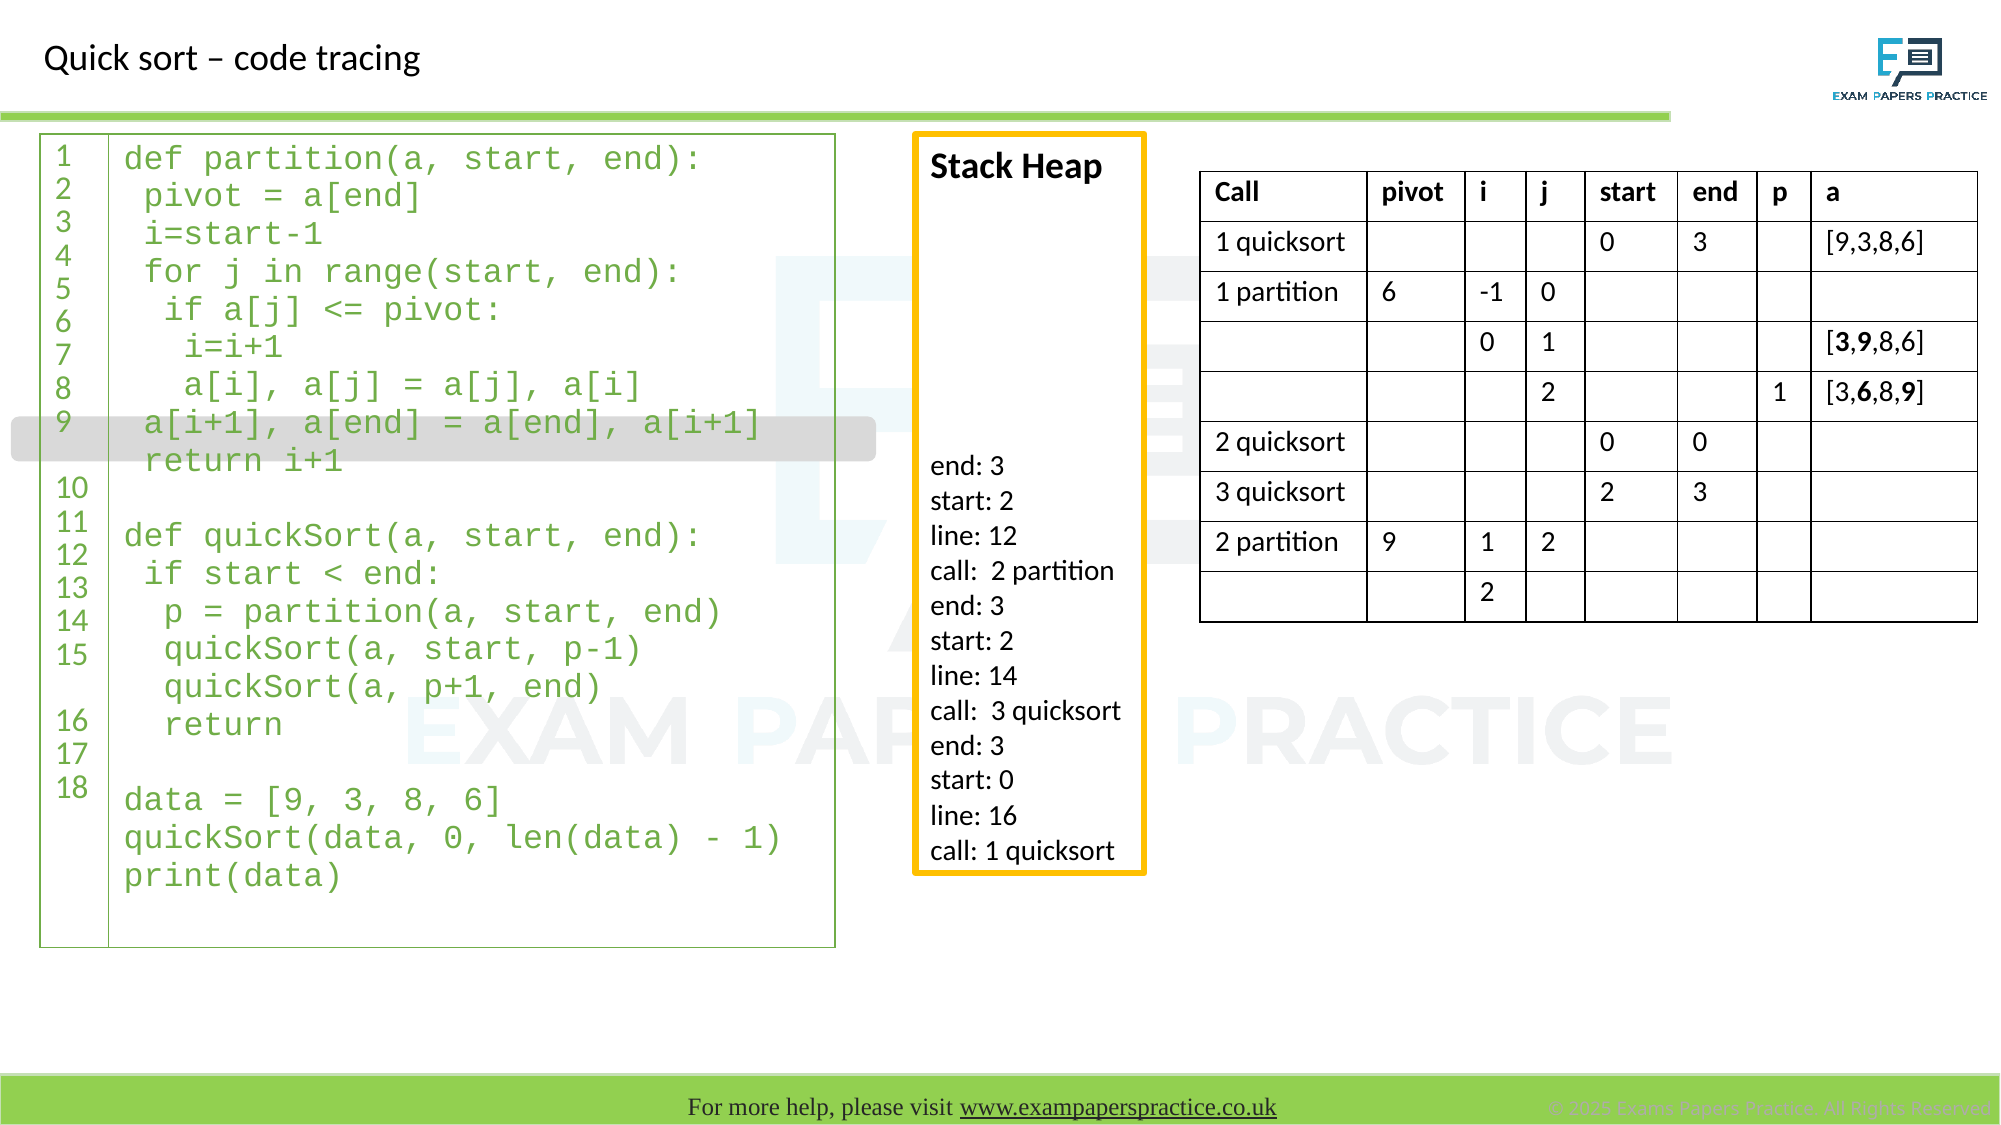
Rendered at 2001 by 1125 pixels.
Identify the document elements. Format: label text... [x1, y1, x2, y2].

table_cell [1368, 572, 1464, 621]
table_header p [1758, 172, 1810, 221]
table_header a [1812, 172, 1977, 221]
table_cell [1758, 272, 1810, 321]
table_cell [1758, 522, 1810, 571]
table_cell [1368, 472, 1464, 521]
table_header Call [1201, 172, 1366, 221]
table_cell 2 [1527, 522, 1584, 571]
table_cell [1586, 522, 1677, 571]
table_cell 1 [1466, 522, 1525, 571]
table_cell [1678, 522, 1756, 571]
table_cell [1368, 322, 1464, 371]
table_cell [1586, 372, 1677, 421]
table_cell [1368, 222, 1464, 271]
table_cell 2 [1586, 472, 1677, 521]
text_box Quick sort – code tracing [28, 25, 1072, 86]
table_cell 2 quicksort [1201, 422, 1366, 471]
table_cell [1678, 372, 1756, 421]
table_cell [1466, 222, 1525, 271]
table_cell [1368, 372, 1464, 421]
table_cell [1466, 372, 1525, 421]
table_header pivot [1368, 172, 1464, 221]
table_cell [1527, 222, 1584, 271]
table_cell 9 [1368, 522, 1464, 571]
table_cell [1812, 522, 1977, 571]
table_cell 3 [1678, 472, 1756, 521]
table_cell [9,3,8,6] [1812, 222, 1977, 271]
table_cell 6 [1368, 272, 1464, 321]
table_cell [1586, 572, 1677, 621]
table_cell 3 [1678, 222, 1756, 271]
table_cell [1527, 572, 1584, 621]
table_cell [1758, 222, 1810, 271]
table_header i [1466, 172, 1525, 221]
text_box [10, 416, 39, 462]
text_box [836, 416, 877, 462]
table_cell [1527, 422, 1584, 471]
table_cell [1812, 422, 1977, 471]
table_cell [1201, 372, 1366, 421]
table_header 1 2 3 4 5 6 7 8 9 10 11 12 13 14 15 16 17 18 [41, 135, 108, 947]
table_cell [1368, 422, 1464, 471]
table_cell 0 [1466, 322, 1525, 371]
table_header def partition(a, start, end): pivot = a[end] i=start-1 for j in range(start, end): if a[j] <= pivot: i=i+1 a[i], a[j] = a[j], a[i] a[i+1], a[end] = a[end], a[i+1] return i+1 def quickSort(a, start, end): if start < end: p = partition(a, start, end) quickSort(a, start, p-1) quickSort(a, p+1, end) return data = [9, 3, 8, 6] quickSort(data, 0, len(data) - 1) print(data) [109, 135, 834, 947]
table_cell 0 [1678, 422, 1756, 471]
table_cell 1 [1527, 322, 1584, 371]
table_cell [1466, 472, 1525, 521]
table_cell 3 quicksort [1201, 472, 1366, 521]
table_cell [1678, 272, 1756, 321]
table_cell [1812, 472, 1977, 521]
table_cell [1678, 322, 1756, 371]
table_cell -1 [1466, 272, 1525, 321]
table_cell [1527, 472, 1584, 521]
table_cell 2 partition [1201, 522, 1366, 571]
table_cell [3,9,8,6] [1812, 322, 1977, 371]
table_cell 1 quicksort [1201, 222, 1366, 271]
table_cell [3,6,8,9] [1812, 372, 1977, 421]
table_cell [1758, 572, 1810, 621]
table_cell [1812, 572, 1977, 621]
table_header end [1678, 172, 1756, 221]
table_cell [1201, 322, 1366, 371]
table_cell 0 [1586, 222, 1677, 271]
table_cell [1812, 272, 1977, 321]
table_cell [1758, 422, 1810, 471]
table_cell 2 [1466, 572, 1525, 621]
table_cell [1678, 572, 1756, 621]
table_cell [1586, 272, 1677, 321]
table_cell 1 [1758, 372, 1810, 421]
table_cell [1758, 322, 1810, 371]
table_cell 0 [1527, 272, 1584, 321]
table_cell [1466, 422, 1525, 471]
table_cell 0 [1586, 422, 1677, 471]
table_cell 2 [1527, 372, 1584, 421]
table_header j [1527, 172, 1584, 221]
table_cell [1586, 322, 1677, 371]
table_cell [1201, 572, 1366, 621]
table_cell [1758, 472, 1810, 521]
text_box Stack Heap end: 3 start: 2 line: 12 call: 2 partition end: 3 start: 2 line: 14 call: 3 quicksort end: 3 start: 0 line: 16 call: 1 quicksort [915, 133, 1145, 874]
table_header start [1586, 172, 1677, 221]
table_cell 1 partition [1201, 272, 1366, 321]
